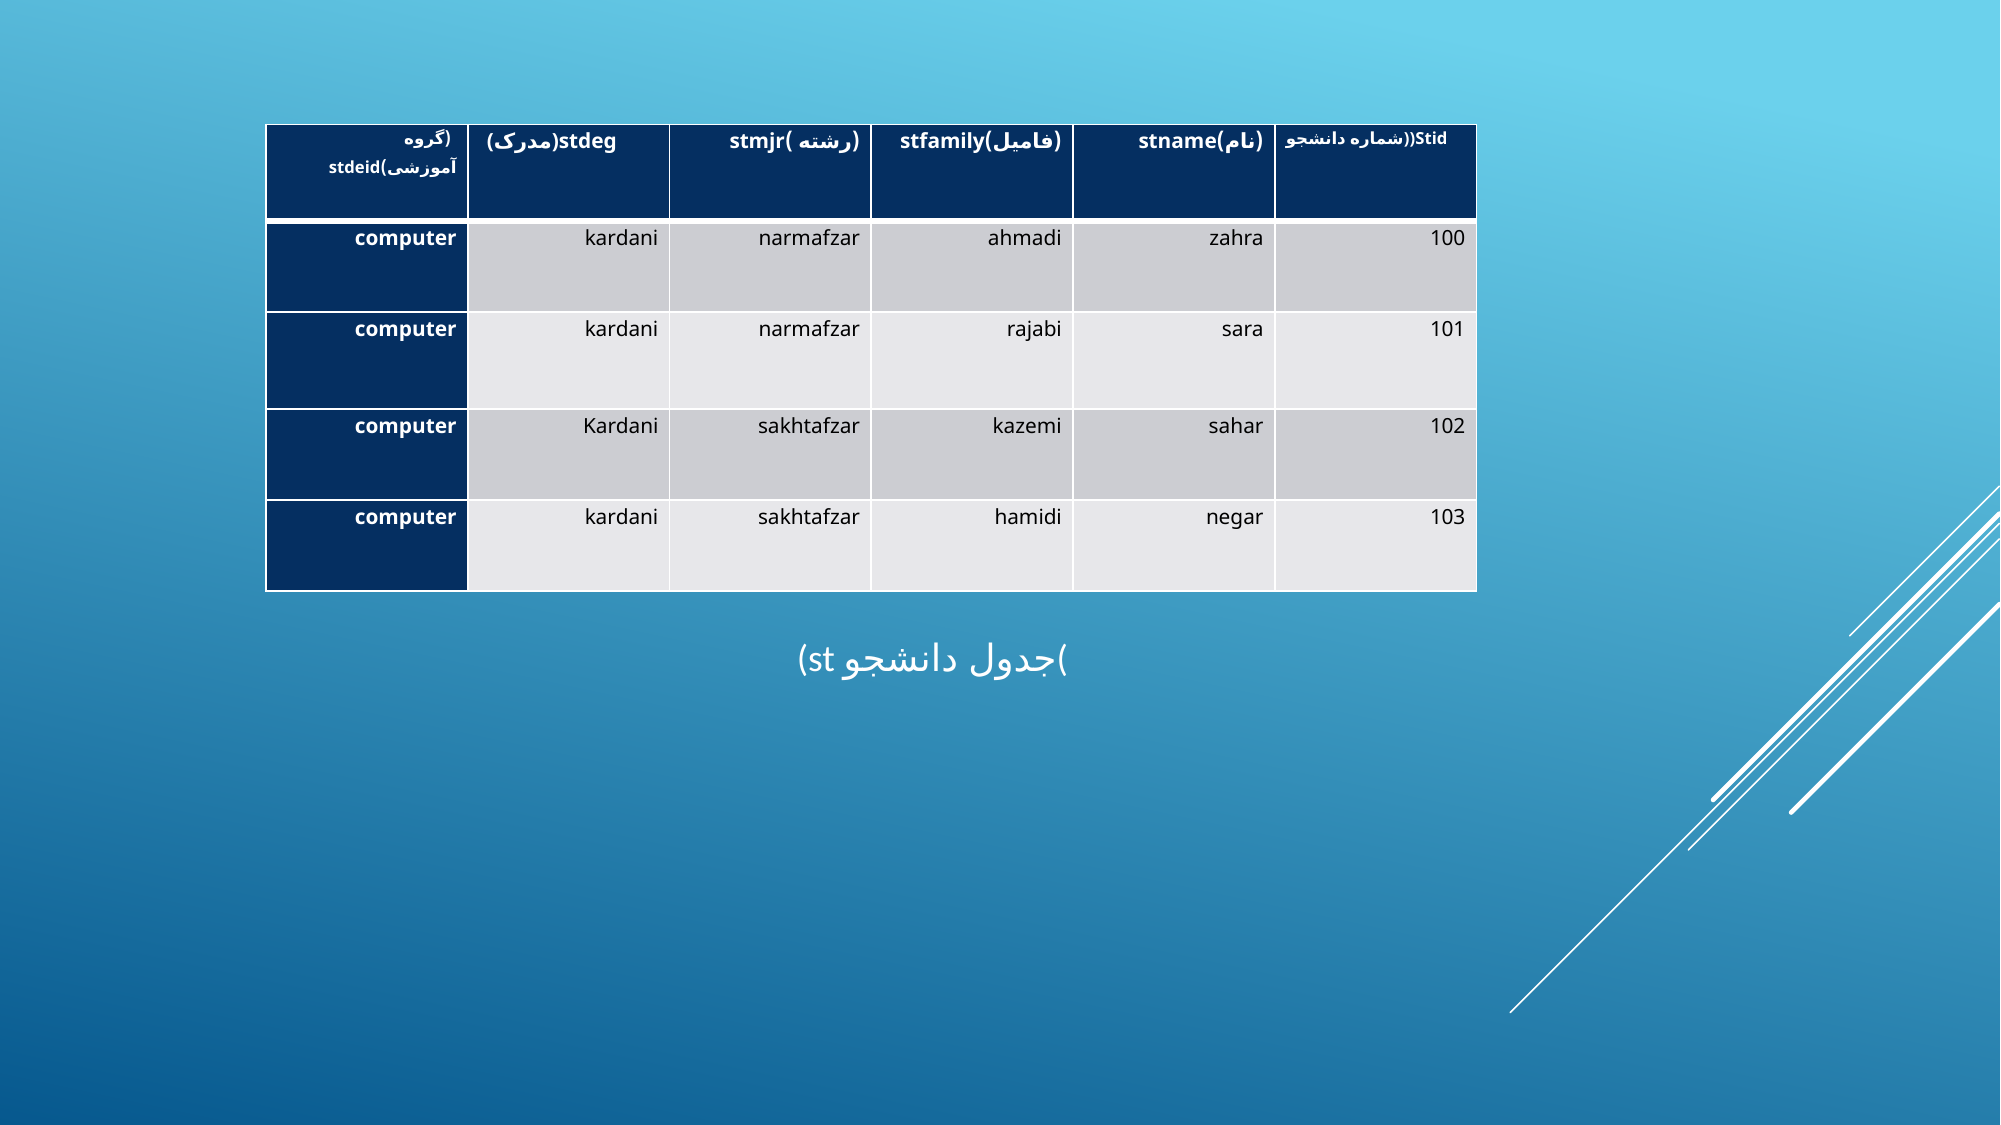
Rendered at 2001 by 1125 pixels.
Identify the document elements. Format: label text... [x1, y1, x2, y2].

table_cell rajabi [872, 313, 1072, 408]
table_cell zahra [1074, 224, 1274, 311]
table_cell narmafzar [670, 224, 870, 311]
table_header (مدرک)stdeg [469, 125, 669, 218]
table_cell sara [1074, 313, 1274, 408]
table_cell narmafzar [670, 313, 870, 408]
table_cell computer [267, 313, 467, 408]
table_cell kardani [469, 313, 669, 408]
table_cell 100 [1276, 224, 1476, 311]
table_header (گروه آموزشی)stdeid [267, 125, 467, 218]
table_cell Kardani [469, 410, 669, 499]
table_cell negar [1074, 501, 1274, 590]
table_header (نام)stname [1074, 125, 1274, 218]
table_cell sahar [1074, 410, 1274, 499]
table_cell hamidi [872, 501, 1072, 590]
table_cell 101 [1276, 313, 1476, 408]
table_cell kazemi [872, 410, 1072, 499]
table_cell kardani [469, 501, 669, 590]
table_cell ahmadi [872, 224, 1072, 311]
table_cell sakhtafzar [670, 501, 870, 590]
table_header (رشته )stmjr [670, 125, 870, 218]
table_cell 103 [1276, 501, 1476, 590]
table_cell computer [267, 410, 467, 499]
table_header شماره دانشجو))Stid [1276, 125, 1476, 218]
table_cell kardani [469, 224, 669, 311]
table_cell computer [267, 501, 467, 590]
text_box (st جدول دانشجو( [782, 623, 1083, 687]
table_header (فامیل)stfamily [872, 125, 1072, 218]
table_cell computer [267, 224, 467, 311]
table_cell sakhtafzar [670, 410, 870, 499]
table_cell 102 [1276, 410, 1476, 499]
